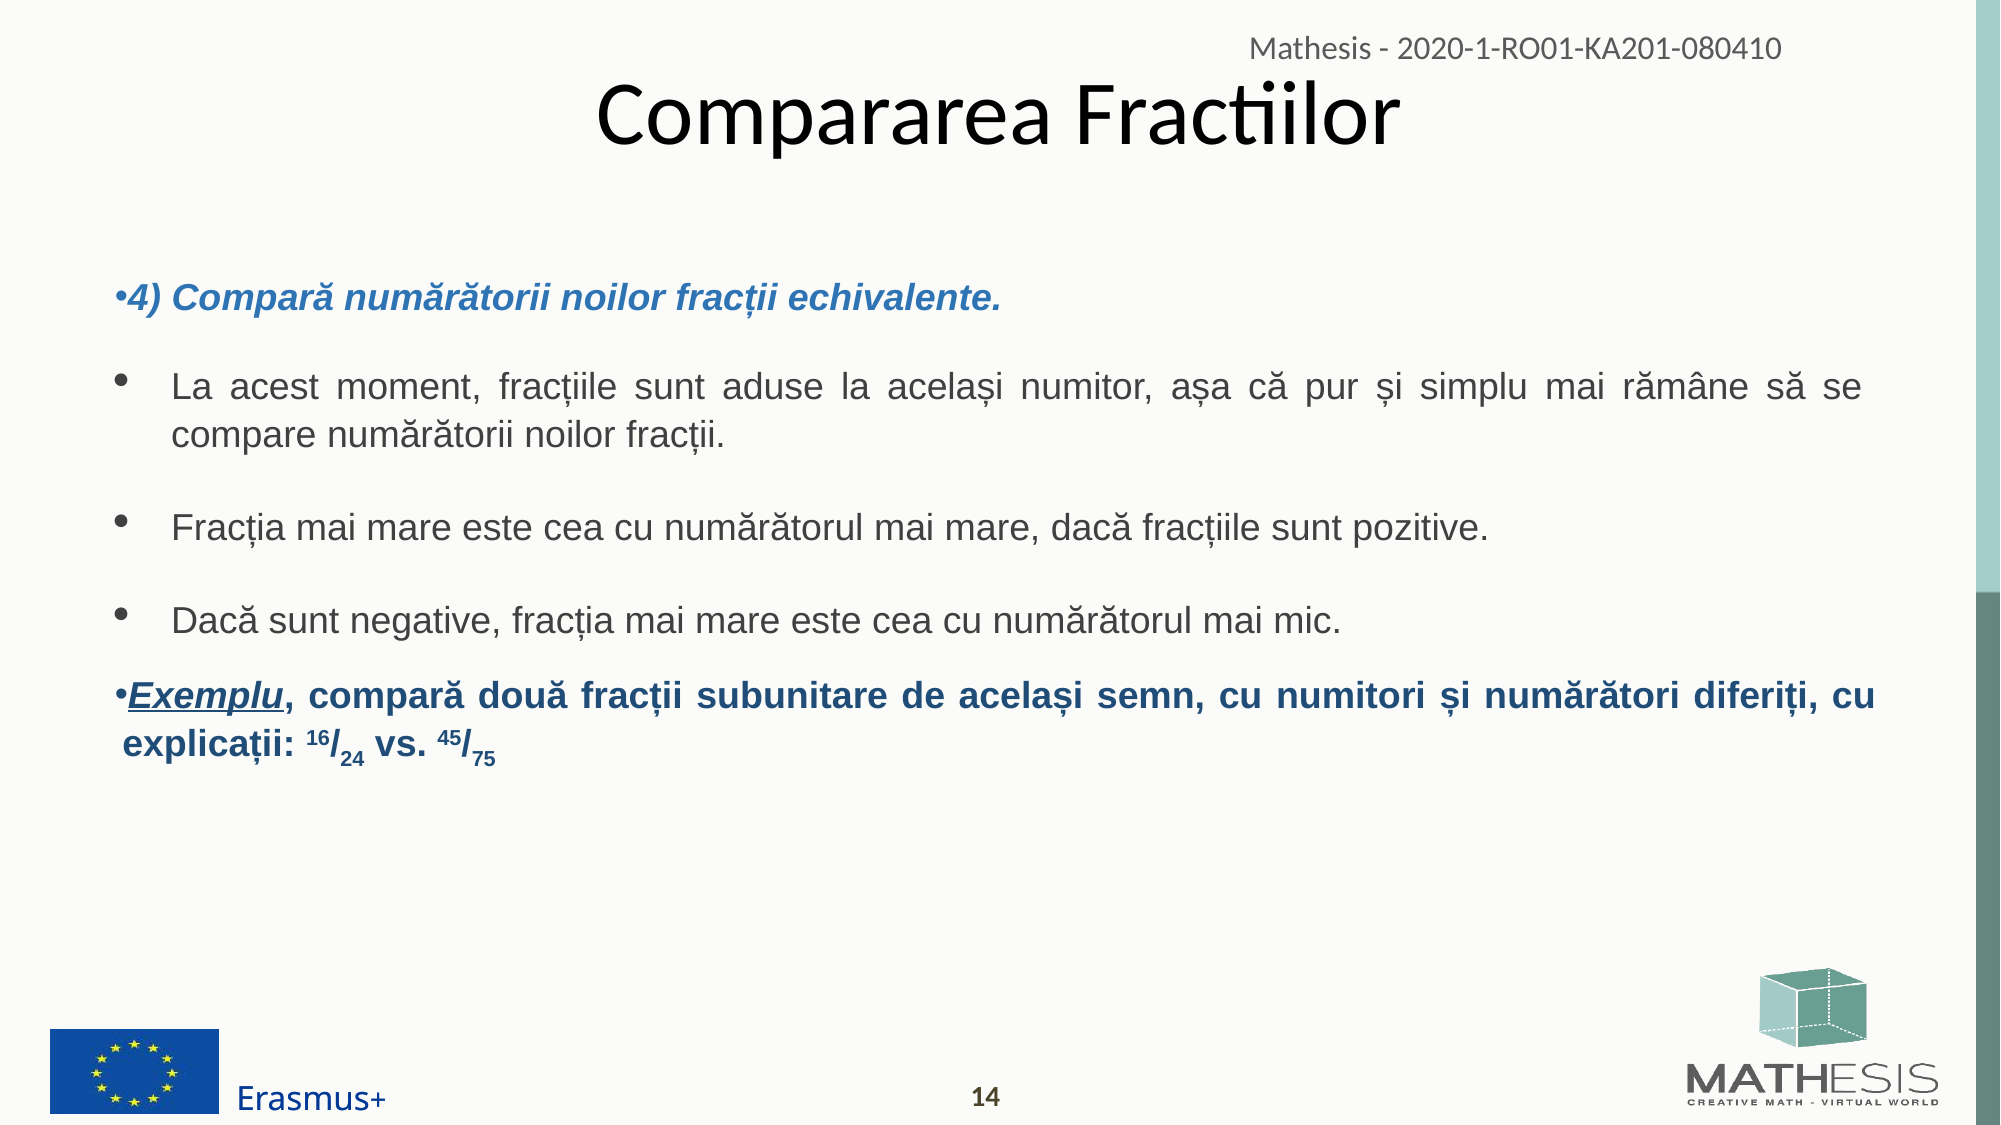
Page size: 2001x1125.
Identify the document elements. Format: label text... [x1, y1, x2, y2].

list 4) Compară numărătorii noilor fracții echivalente. La acest moment, fracțiile sunt aduse la același numitor, așa că pur și simplu mai rămâne să se compare numărătorii noilor fracții. Fracția mai mare este cea cu numărătorul mai mare, dacă fracțiile sunt pozitive. Dacă sunt negative, fracția mai mare este cea cu numărătorul mai mic. Exemplu, compară două fracții subunitare de același semn, cu numitori și numărători diferiți, cu explicații: 16/24 vs. 45/75 [99, 262, 1900, 1005]
title Compararea Fractiilor [99, 45, 1900, 233]
picture [50, 1029, 219, 1114]
